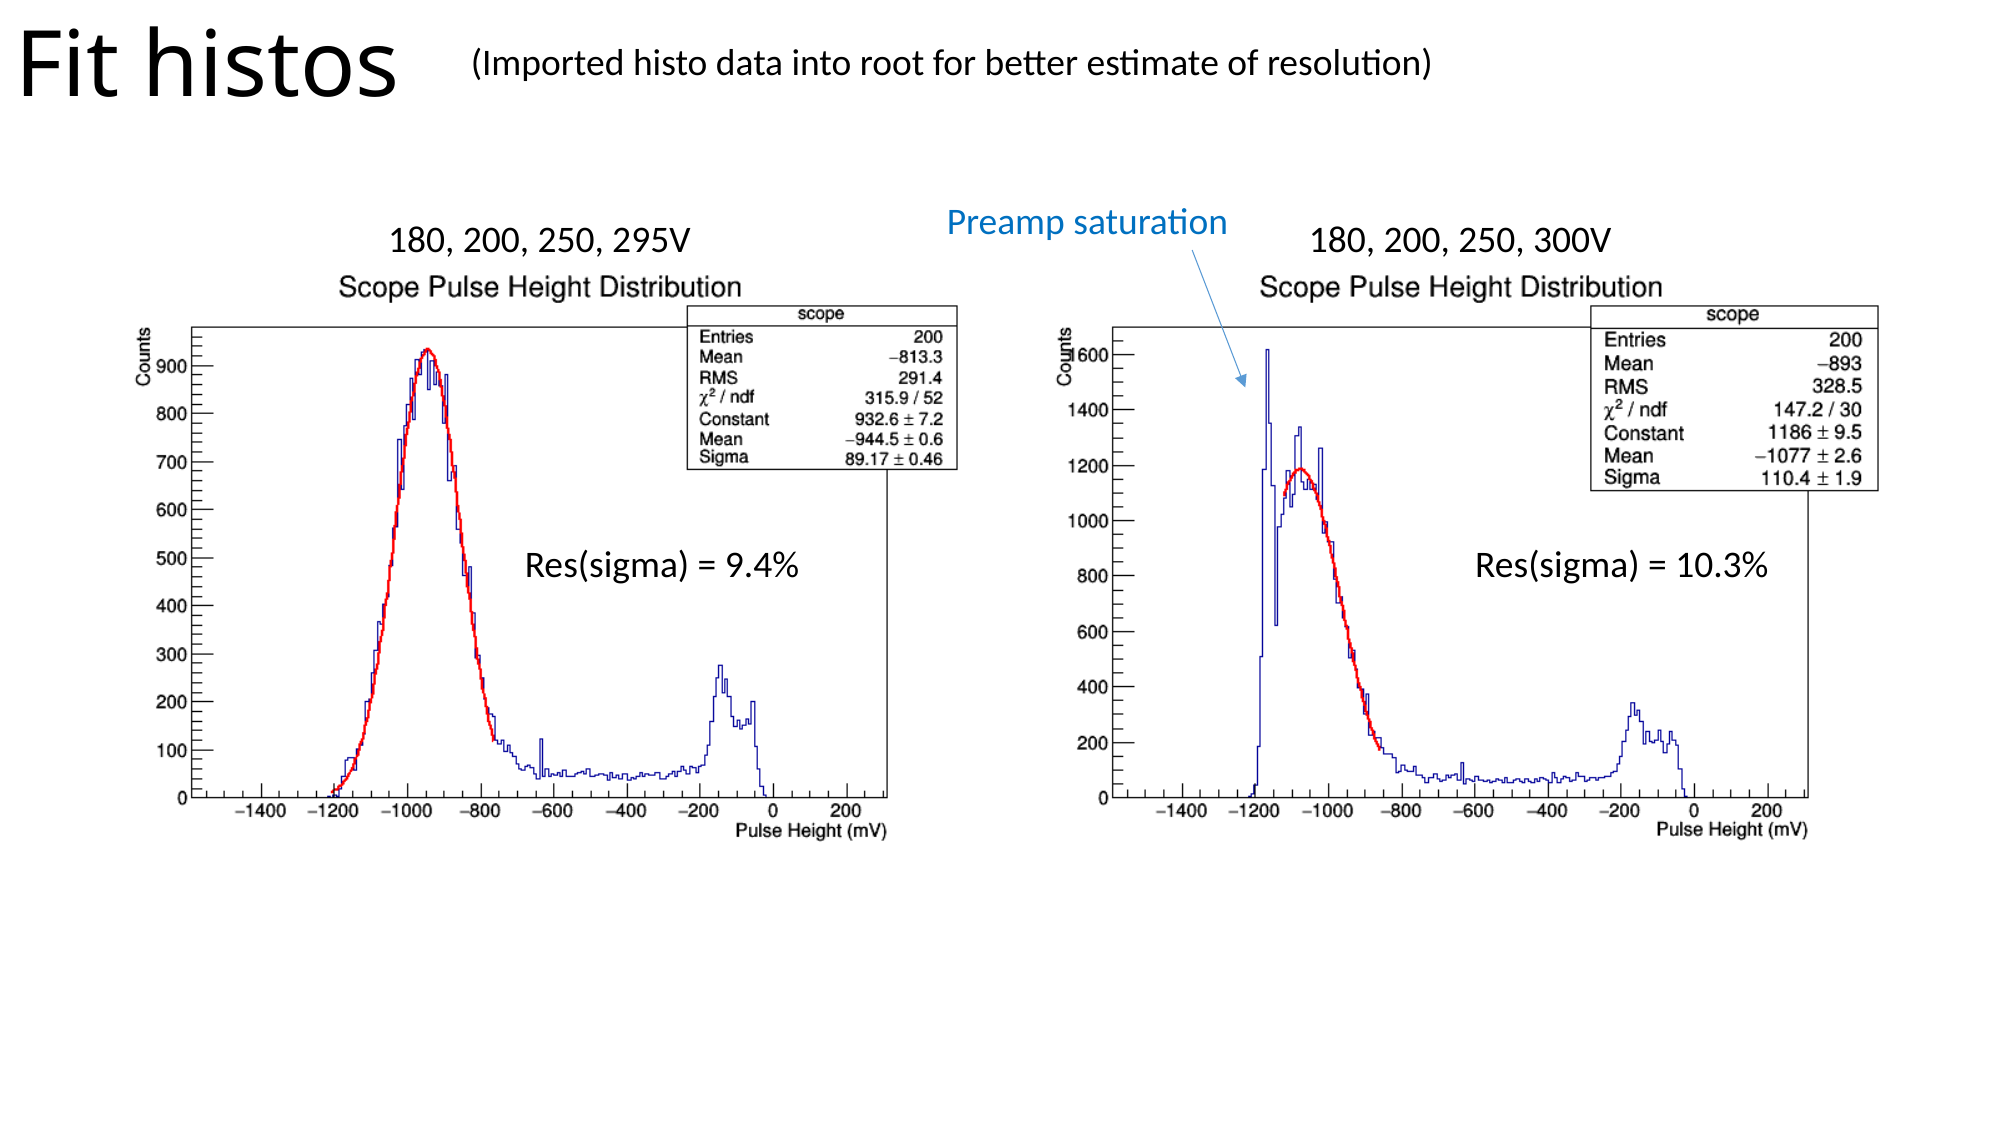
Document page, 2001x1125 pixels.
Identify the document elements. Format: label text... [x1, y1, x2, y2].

text_box Preamp saturation [932, 189, 1244, 250]
title Fit histos [0, 0, 1725, 133]
text_box (Imported histo data into root for better estimate of resolution) [456, 30, 1458, 91]
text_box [1192, 249, 1246, 388]
picture [1026, 268, 1895, 857]
picture [105, 268, 974, 857]
text_box 180, 200, 250, 300V [1294, 207, 1627, 268]
text_box 180, 200, 250, 295V [373, 207, 706, 268]
